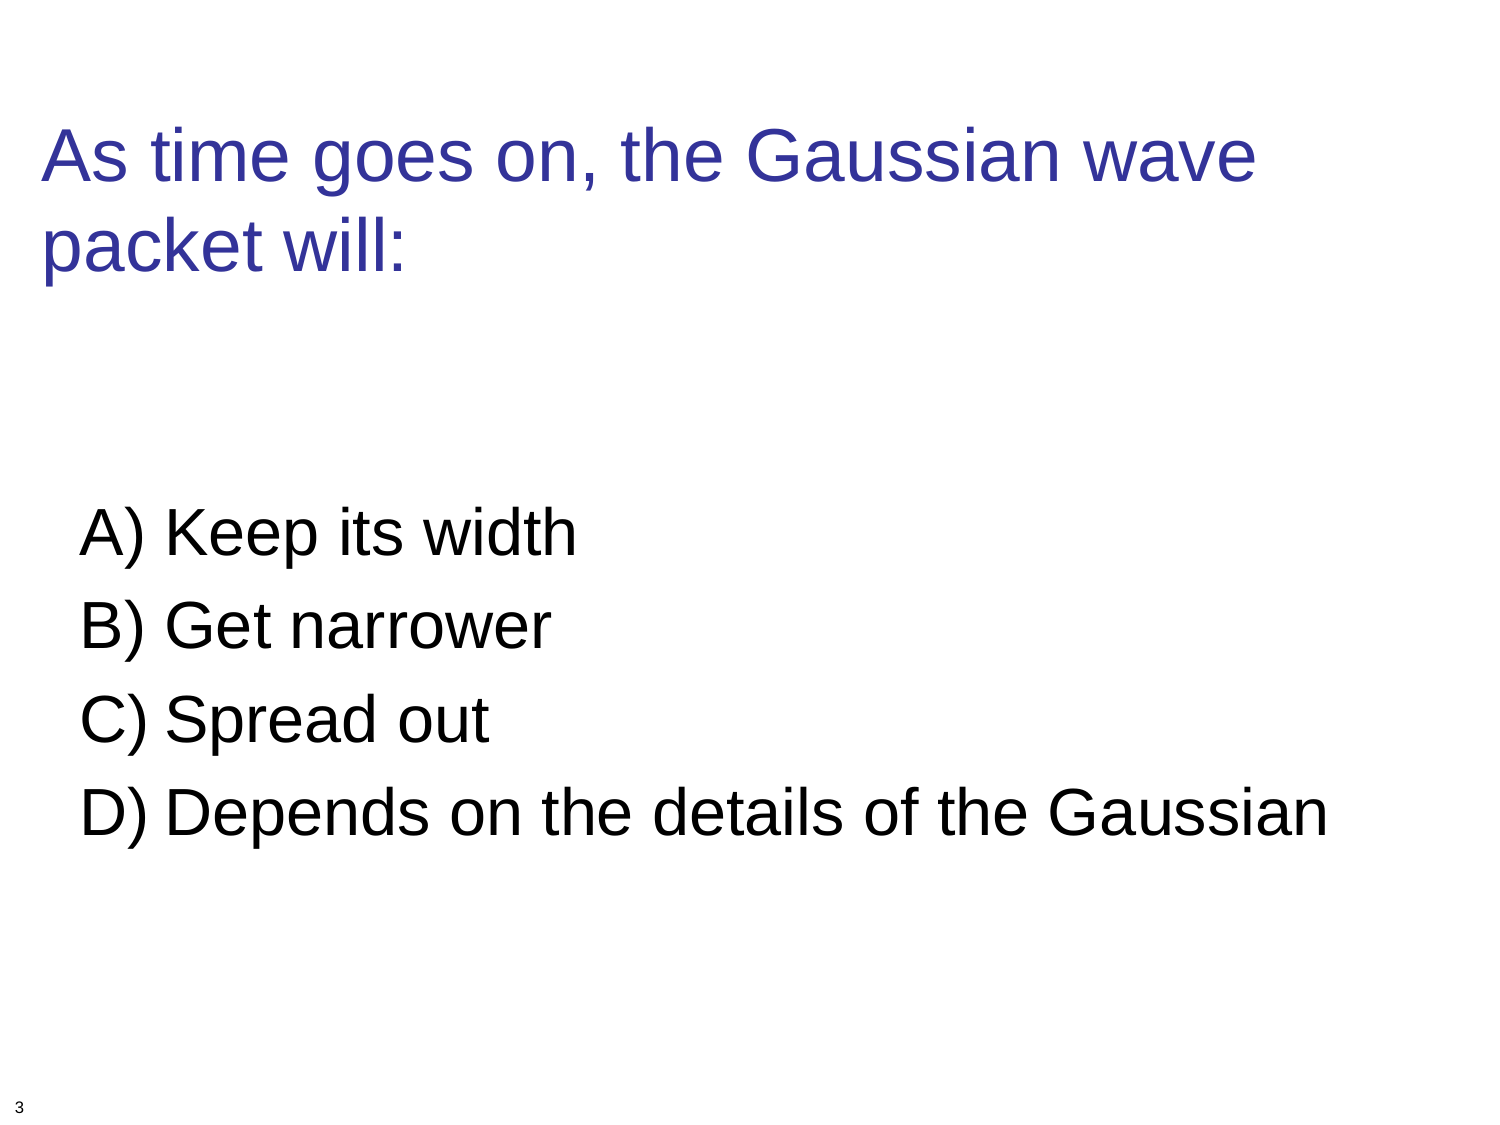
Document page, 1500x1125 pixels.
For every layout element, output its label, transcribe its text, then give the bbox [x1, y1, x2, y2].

text_box 3 [0, 1089, 50, 1125]
title As time goes on, the Gaussian wave packet will: [26, 72, 1388, 321]
list Keep its width Get narrower Spread out Depends on the details of the Gaussian [64, 481, 1455, 1091]
